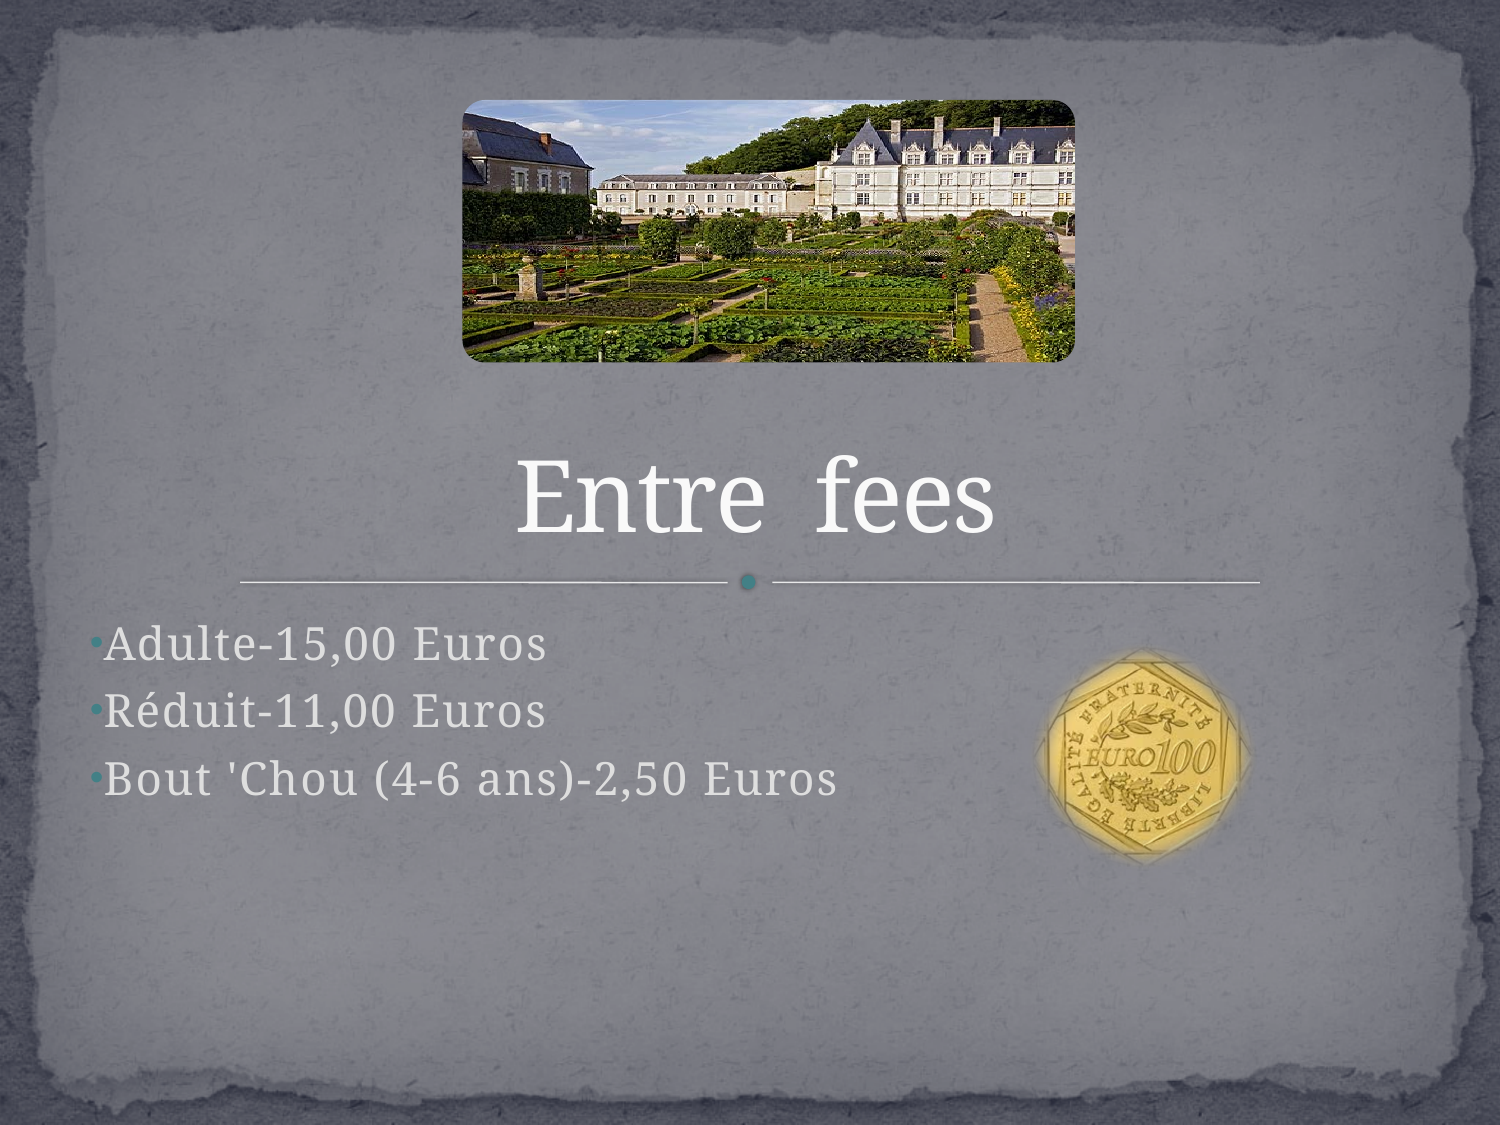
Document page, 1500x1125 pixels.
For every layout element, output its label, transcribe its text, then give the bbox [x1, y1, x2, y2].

picture [462, 99, 1076, 363]
picture [1027, 639, 1261, 873]
title Entre fees [74, 412, 1438, 561]
subtitle Adulte-15,00 Euros Réduit-11,00 Euros Bout 'Chou (4-6 ans)-2,50 Euros [75, 606, 1438, 1075]
